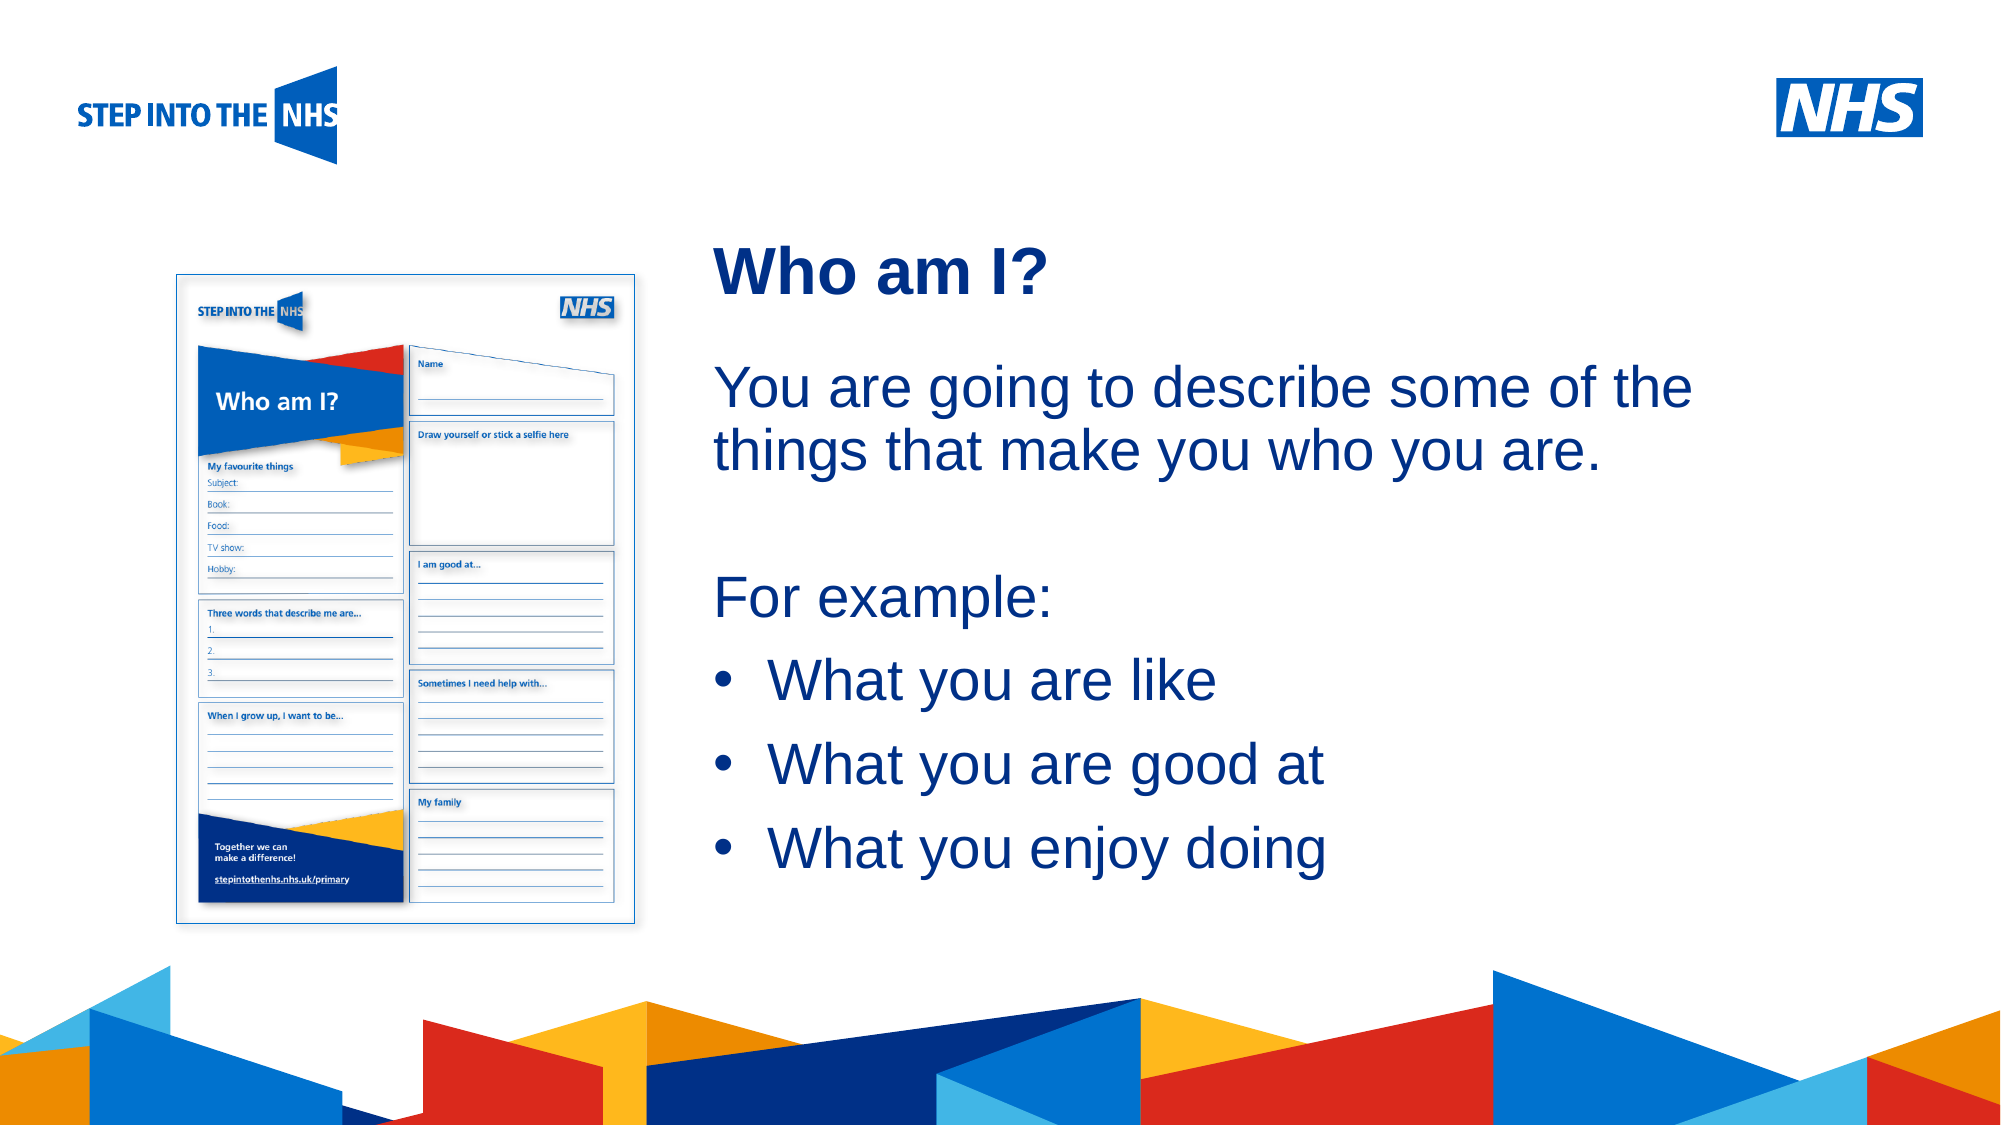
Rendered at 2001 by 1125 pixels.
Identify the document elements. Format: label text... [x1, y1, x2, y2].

picture [176, 274, 635, 924]
list You are going to describe some of the things that make you who you are. For example: What you are like What you are good at What you enjoy doing [713, 357, 1719, 939]
title Who am I? [713, 237, 1623, 313]
